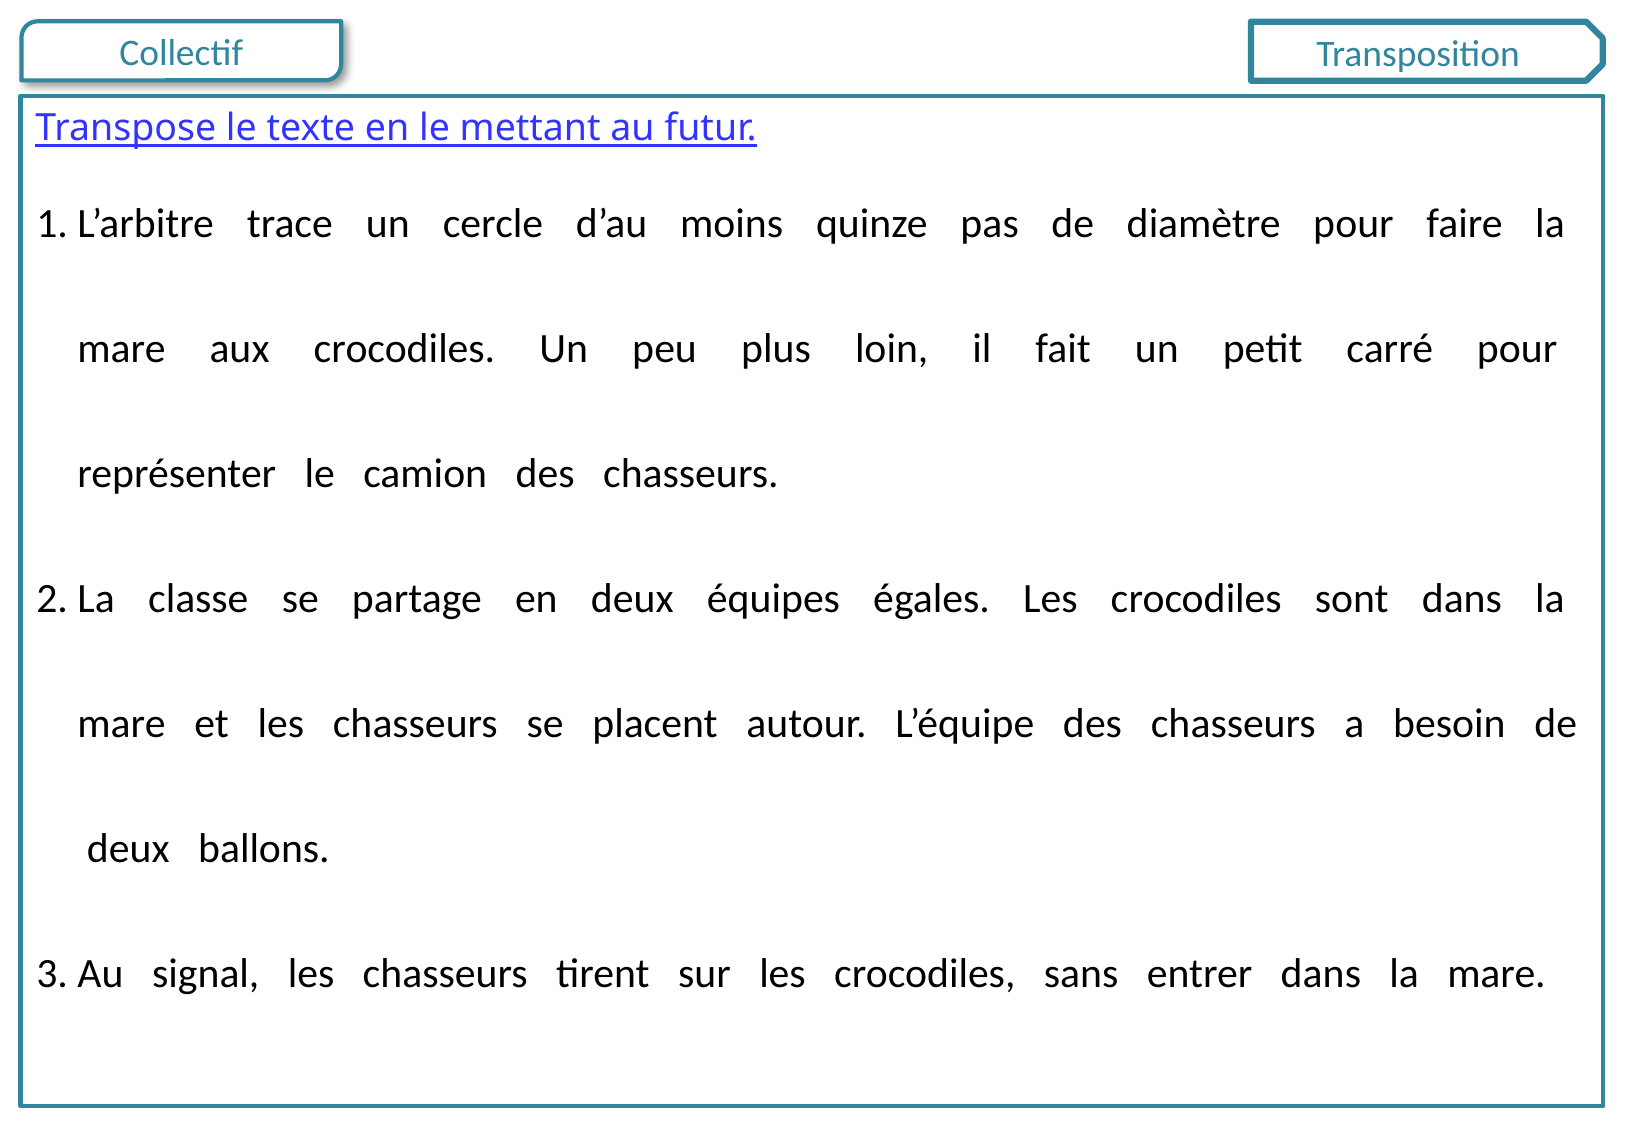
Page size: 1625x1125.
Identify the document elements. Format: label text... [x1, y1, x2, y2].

list Transpose le texte en le mettant au futur. [18, 94, 1605, 1108]
list L’arbitre trace un cercle d’au moins quinze pas de diamètre pour faire la mare aux crocodiles. Un peu plus loin, il fait un petit carré pour représenter le camion des chasseurs. La classe se partage en deux équipes égales. Les crocodiles sont dans la mare et les chasseurs se placent autour. L’équipe des chasseurs a besoin de deux ballons. Au signal, les chasseurs tirent sur les crocodiles, sans entrer dans la mare. [21, 113, 1604, 1106]
list Transposition [1251, 21, 1585, 81]
